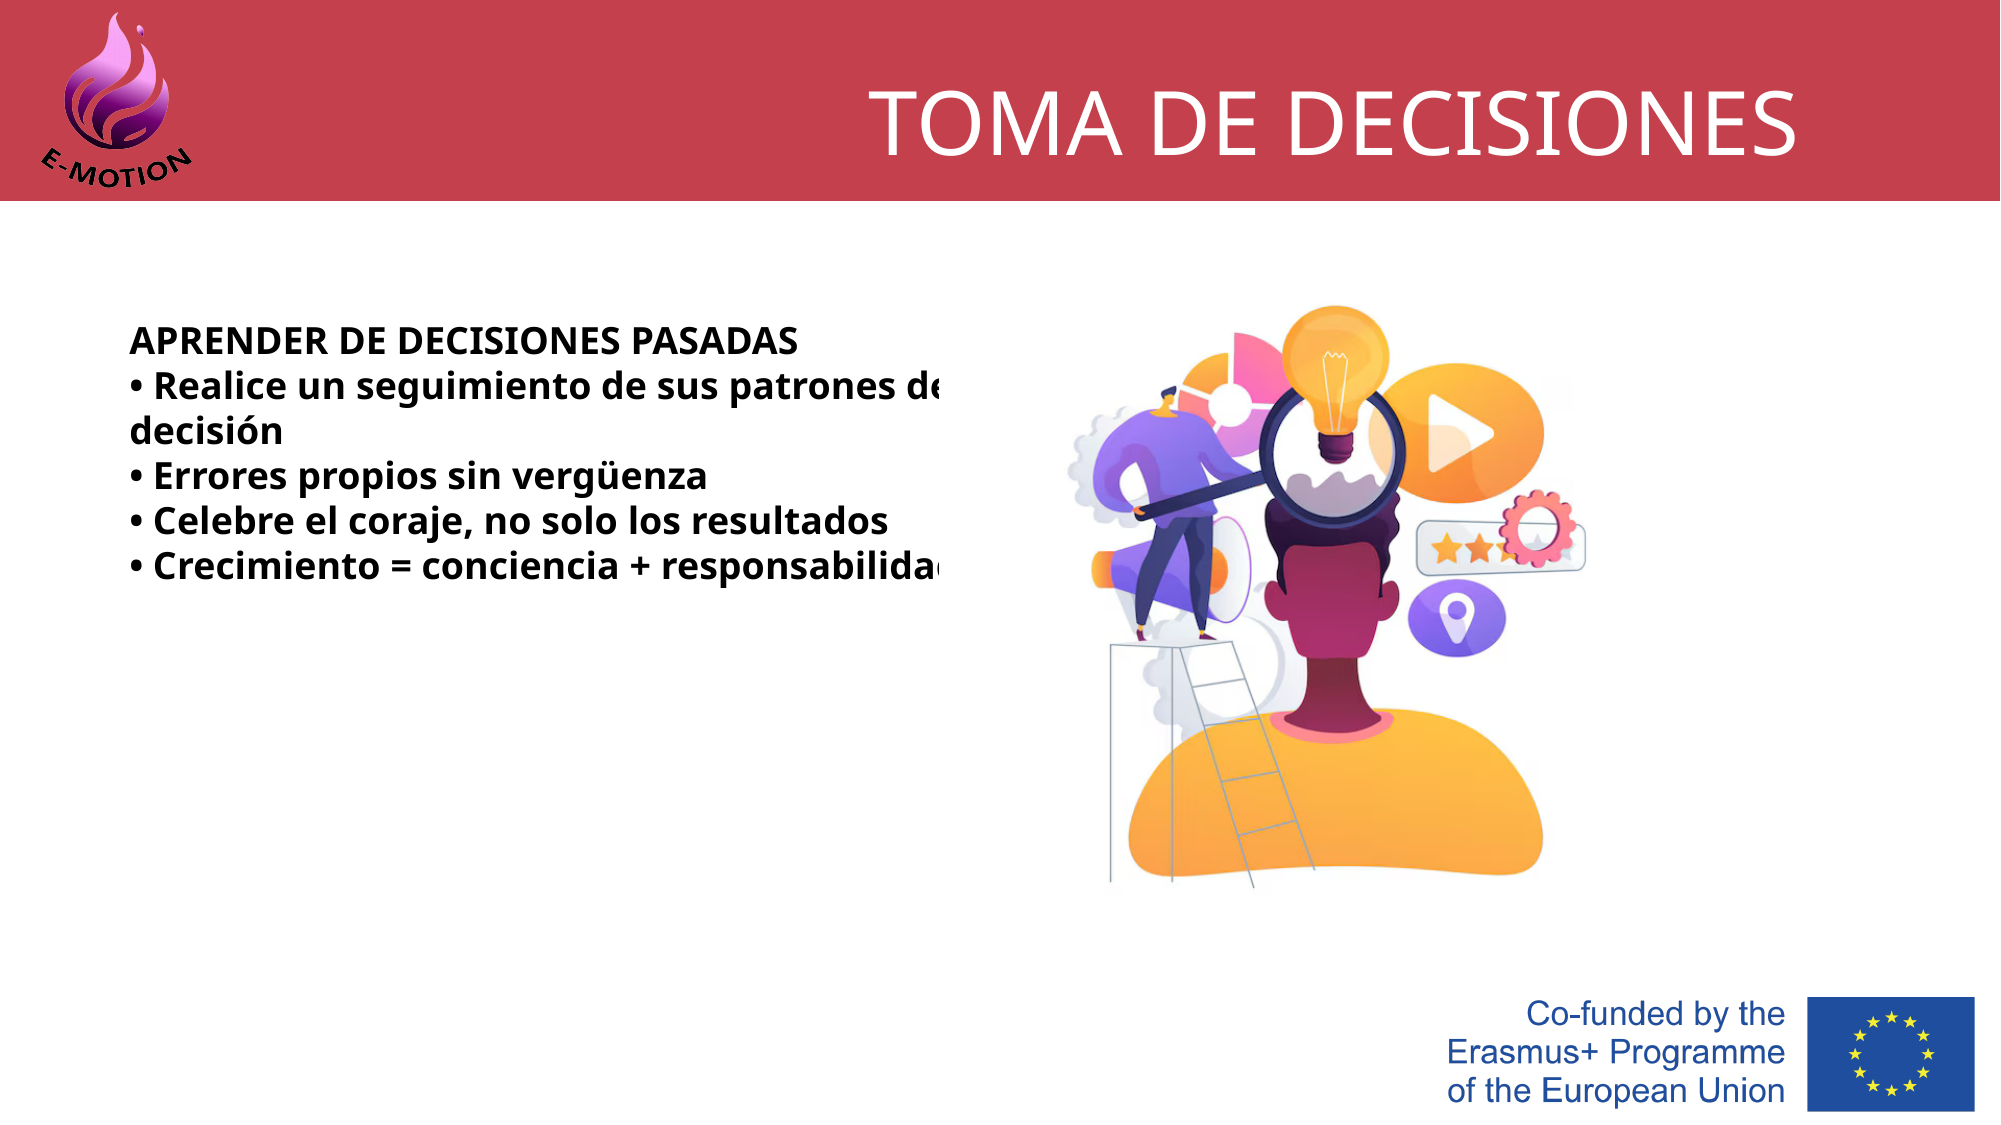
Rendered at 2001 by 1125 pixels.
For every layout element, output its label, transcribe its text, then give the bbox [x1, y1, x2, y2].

text_box APRENDER DE DECISIONES PASADAS • Realice un seguimiento de sus patrones de decisión • Errores propios sin vergüenza • Celebre el coraje, no solo los resultados • Crecimiento = conciencia + responsabilidad [114, 309, 939, 595]
picture [939, 211, 1711, 984]
picture [0, 0, 253, 247]
text_box TOMA DE DECISIONES [556, 59, 1815, 334]
